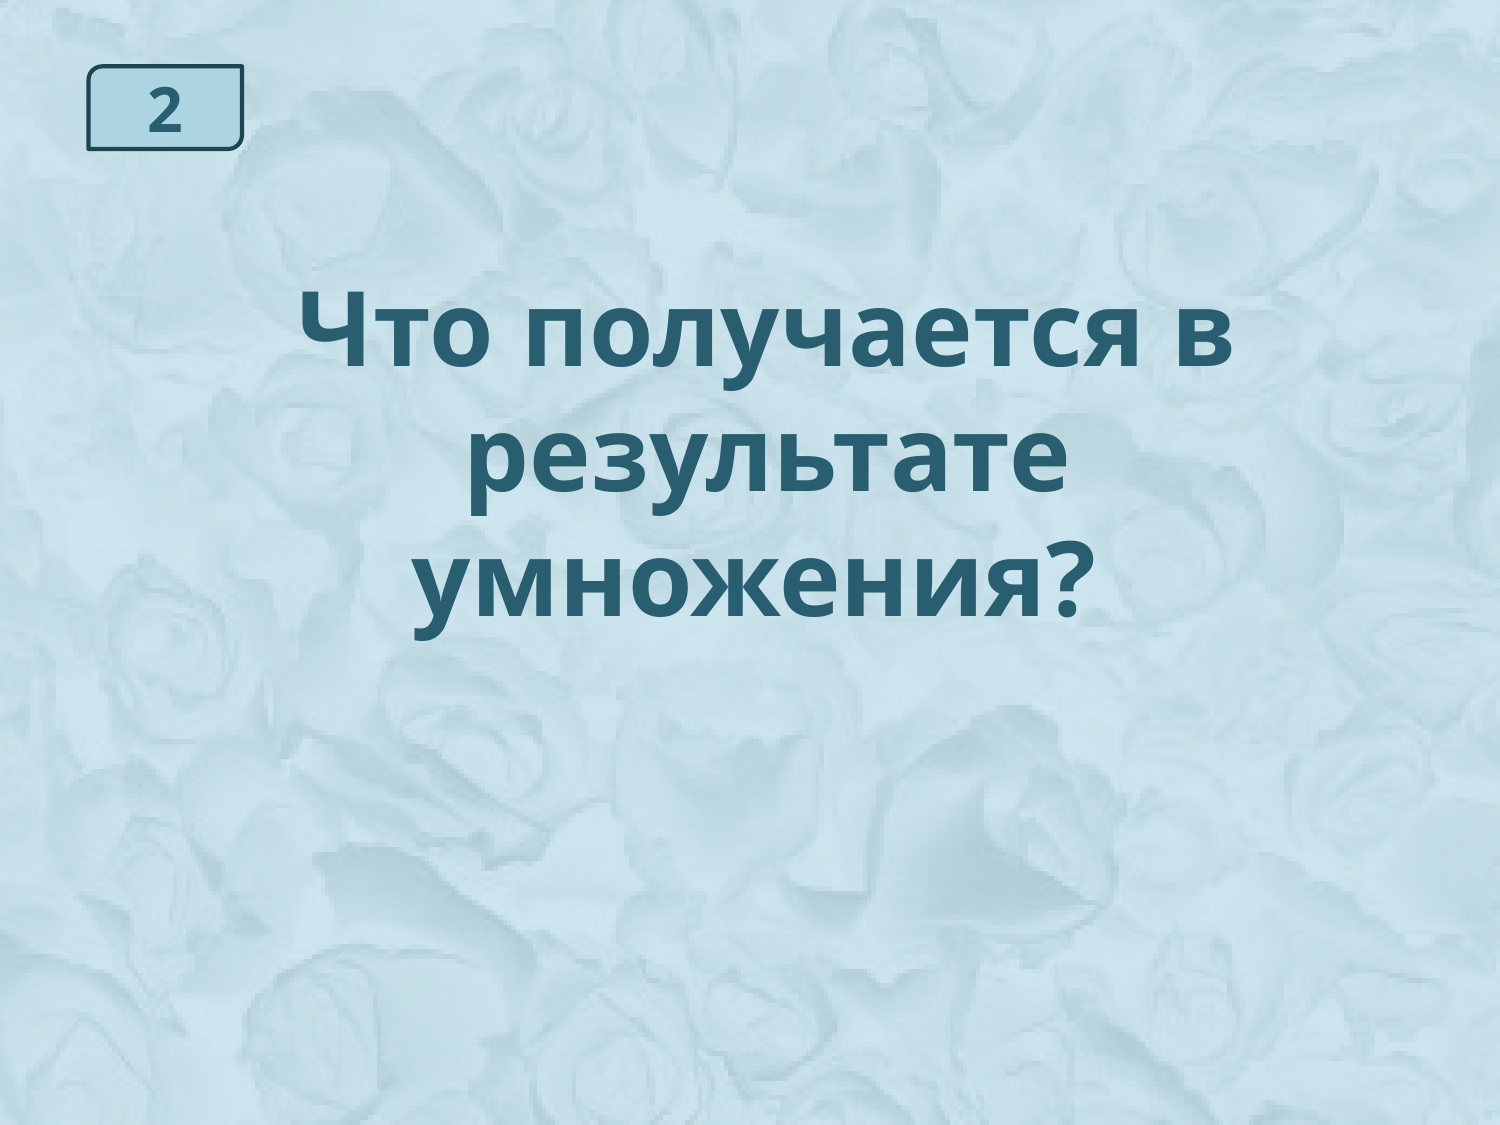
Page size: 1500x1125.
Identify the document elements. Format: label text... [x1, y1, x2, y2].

text_box 2 [86, 64, 245, 152]
text_box Что получается в результате умножения? [147, 255, 1388, 645]
